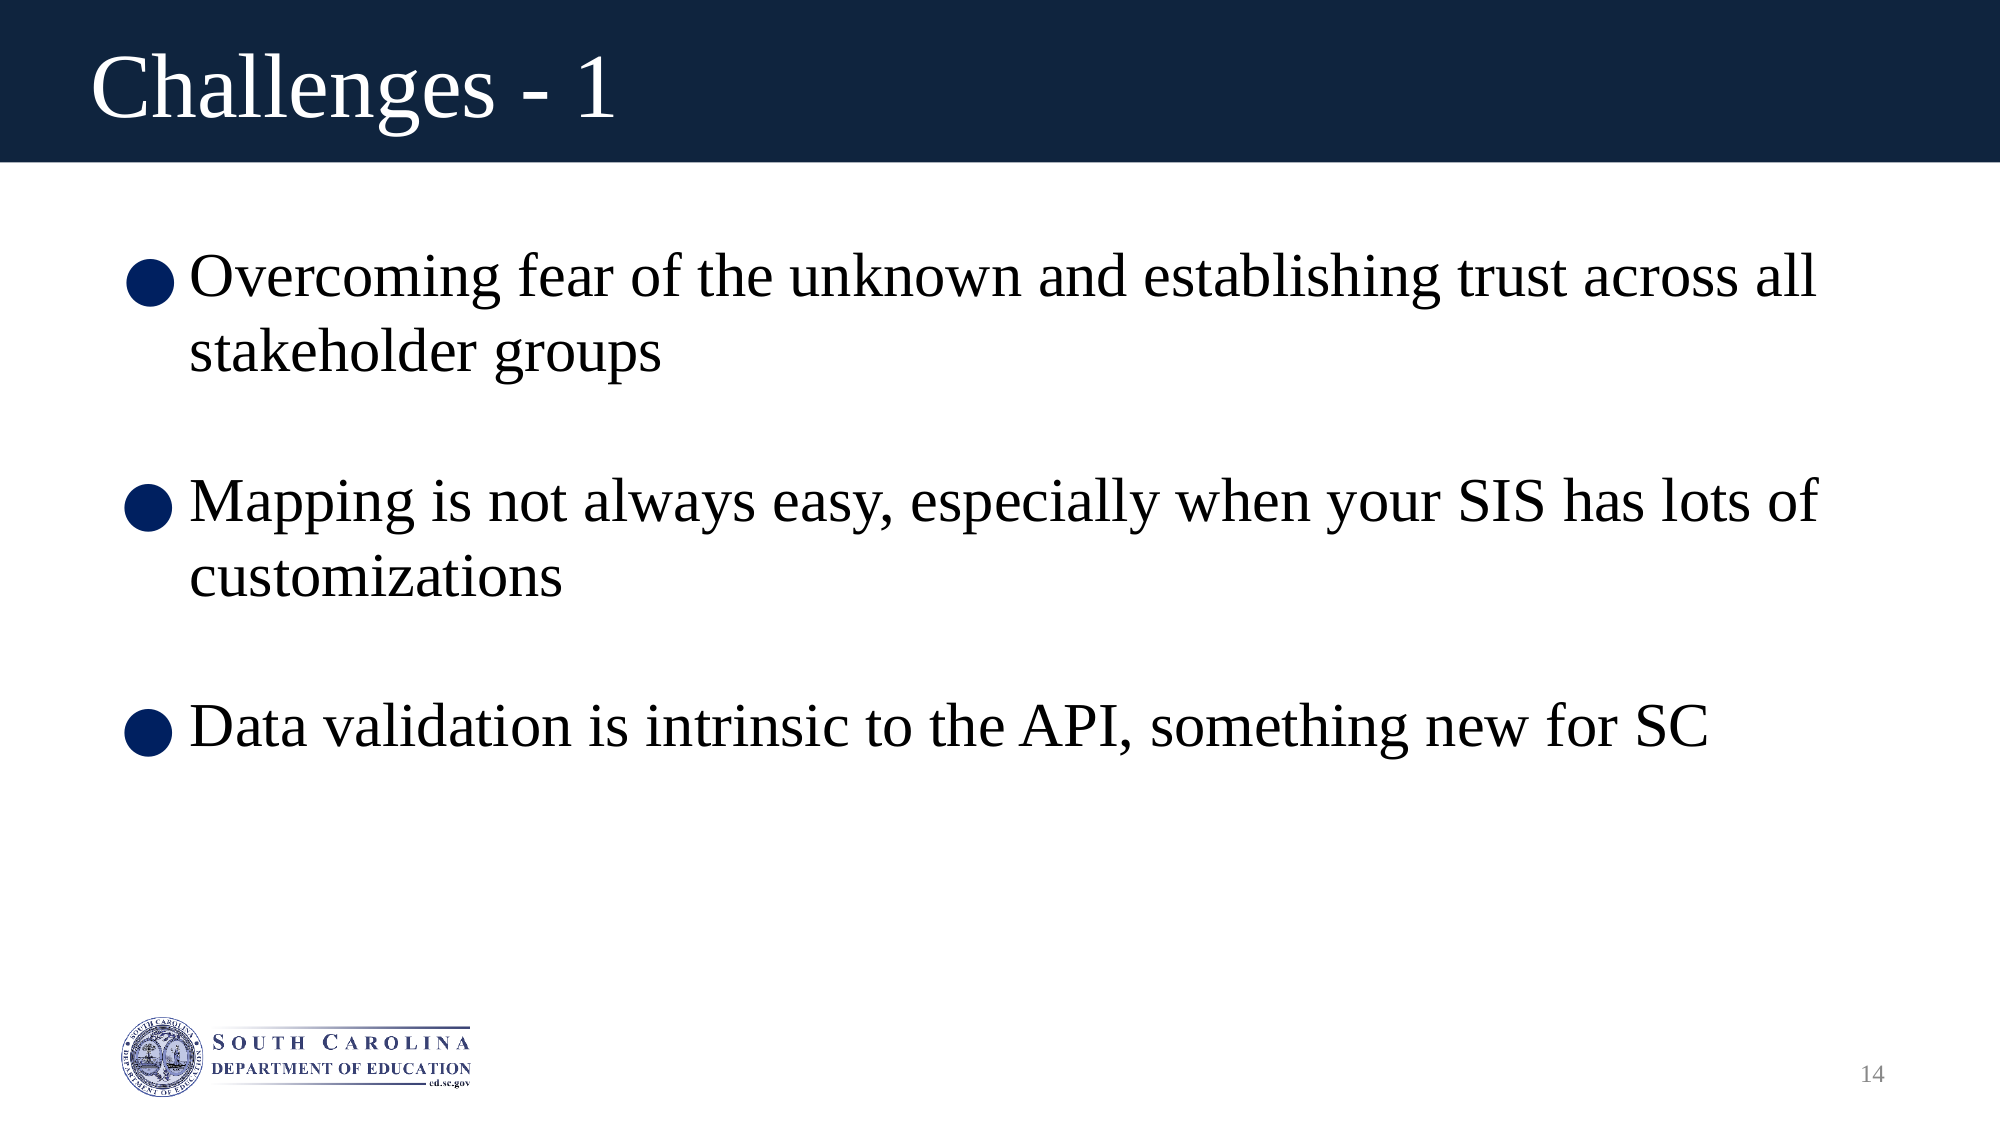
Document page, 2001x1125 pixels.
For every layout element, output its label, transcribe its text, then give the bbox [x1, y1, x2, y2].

picture [99, 1004, 493, 1110]
slide_number 14 [1433, 1042, 1900, 1103]
list Overcoming fear of the unknown and establishing trust across all stakeholder groups Mapping is not always easy, especially when your SIS has lots of customizations Data validation is intrinsic to the API, something new for SC [99, 226, 1900, 875]
title Challenges - 1 [0, 0, 2000, 163]
